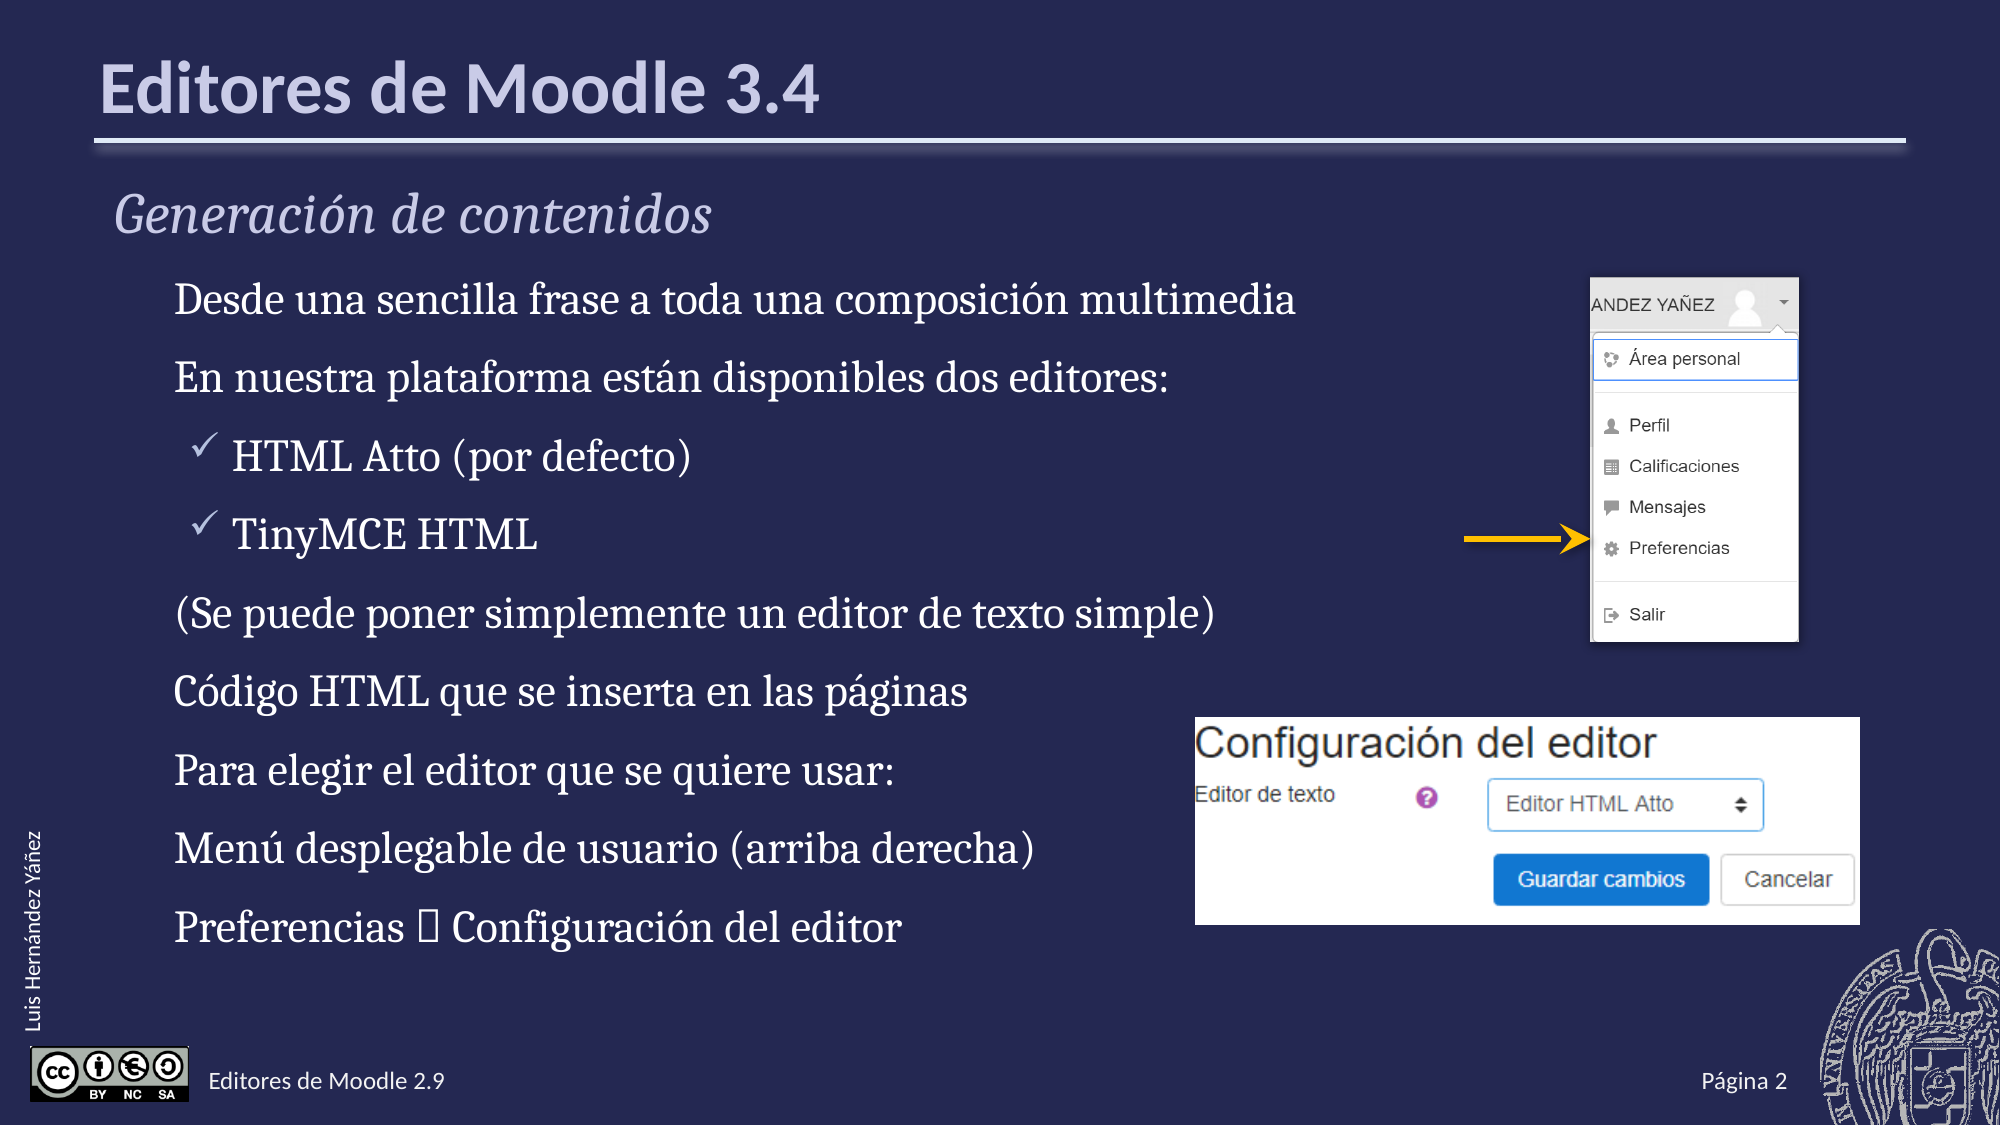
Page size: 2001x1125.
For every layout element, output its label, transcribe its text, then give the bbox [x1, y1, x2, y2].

title Editores de Moodle 3.4 [99, 46, 1900, 129]
footer Editores de Moodle 2.9 [208, 1035, 1428, 1095]
slide_number Página 1 [1590, 1035, 1788, 1095]
picture [1590, 277, 1799, 642]
picture [1194, 717, 1860, 925]
picture [1820, 929, 1999, 1125]
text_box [1187, 718, 1866, 937]
picture [30, 1046, 189, 1102]
list Generación de contenidos Desde una sencilla frase a toda una composición multimedia En nuestra plataforma están disponibles dos editores: HTML Atto (por defecto) TinyMCE HTML (Se puede poner simplemente un editor de texto simple) Código HTML que se inserta en las páginas Para elegir el editor que se quiere usar: Menú desplegable de usuario (arriba derecha) Preferencias  Configuración del editor [99, 153, 1900, 992]
